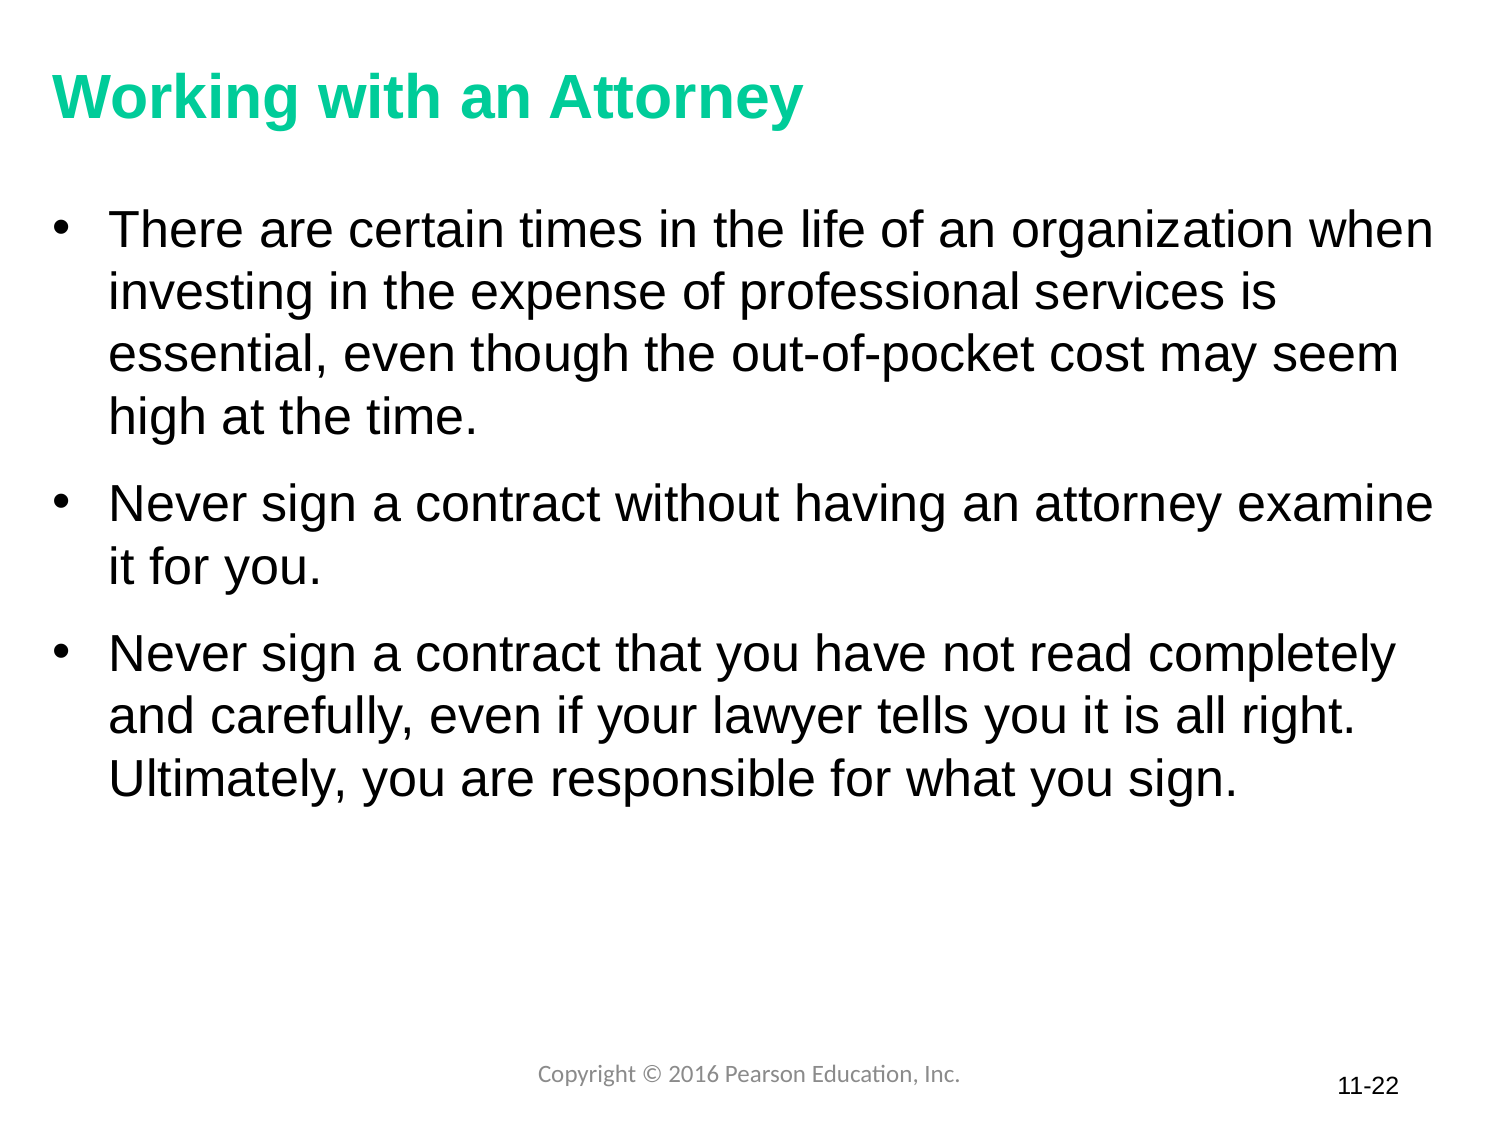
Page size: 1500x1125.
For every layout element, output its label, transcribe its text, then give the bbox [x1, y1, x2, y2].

list There are certain times in the life of an organization when investing in the expense of professional services is essential, even though the out-of-pocket cost may seem high at the time. Never sign a contract without having an attorney examine it for you. Never sign a contract that you have not read completely and carefully, even if your lawyer tells you it is all right. Ultimately, you are responsible for what you sign. [37, 187, 1475, 930]
title Working with an Attorney [37, 0, 1388, 187]
footer Copyright © 2016 Pearson Education, Inc. [512, 1042, 988, 1103]
